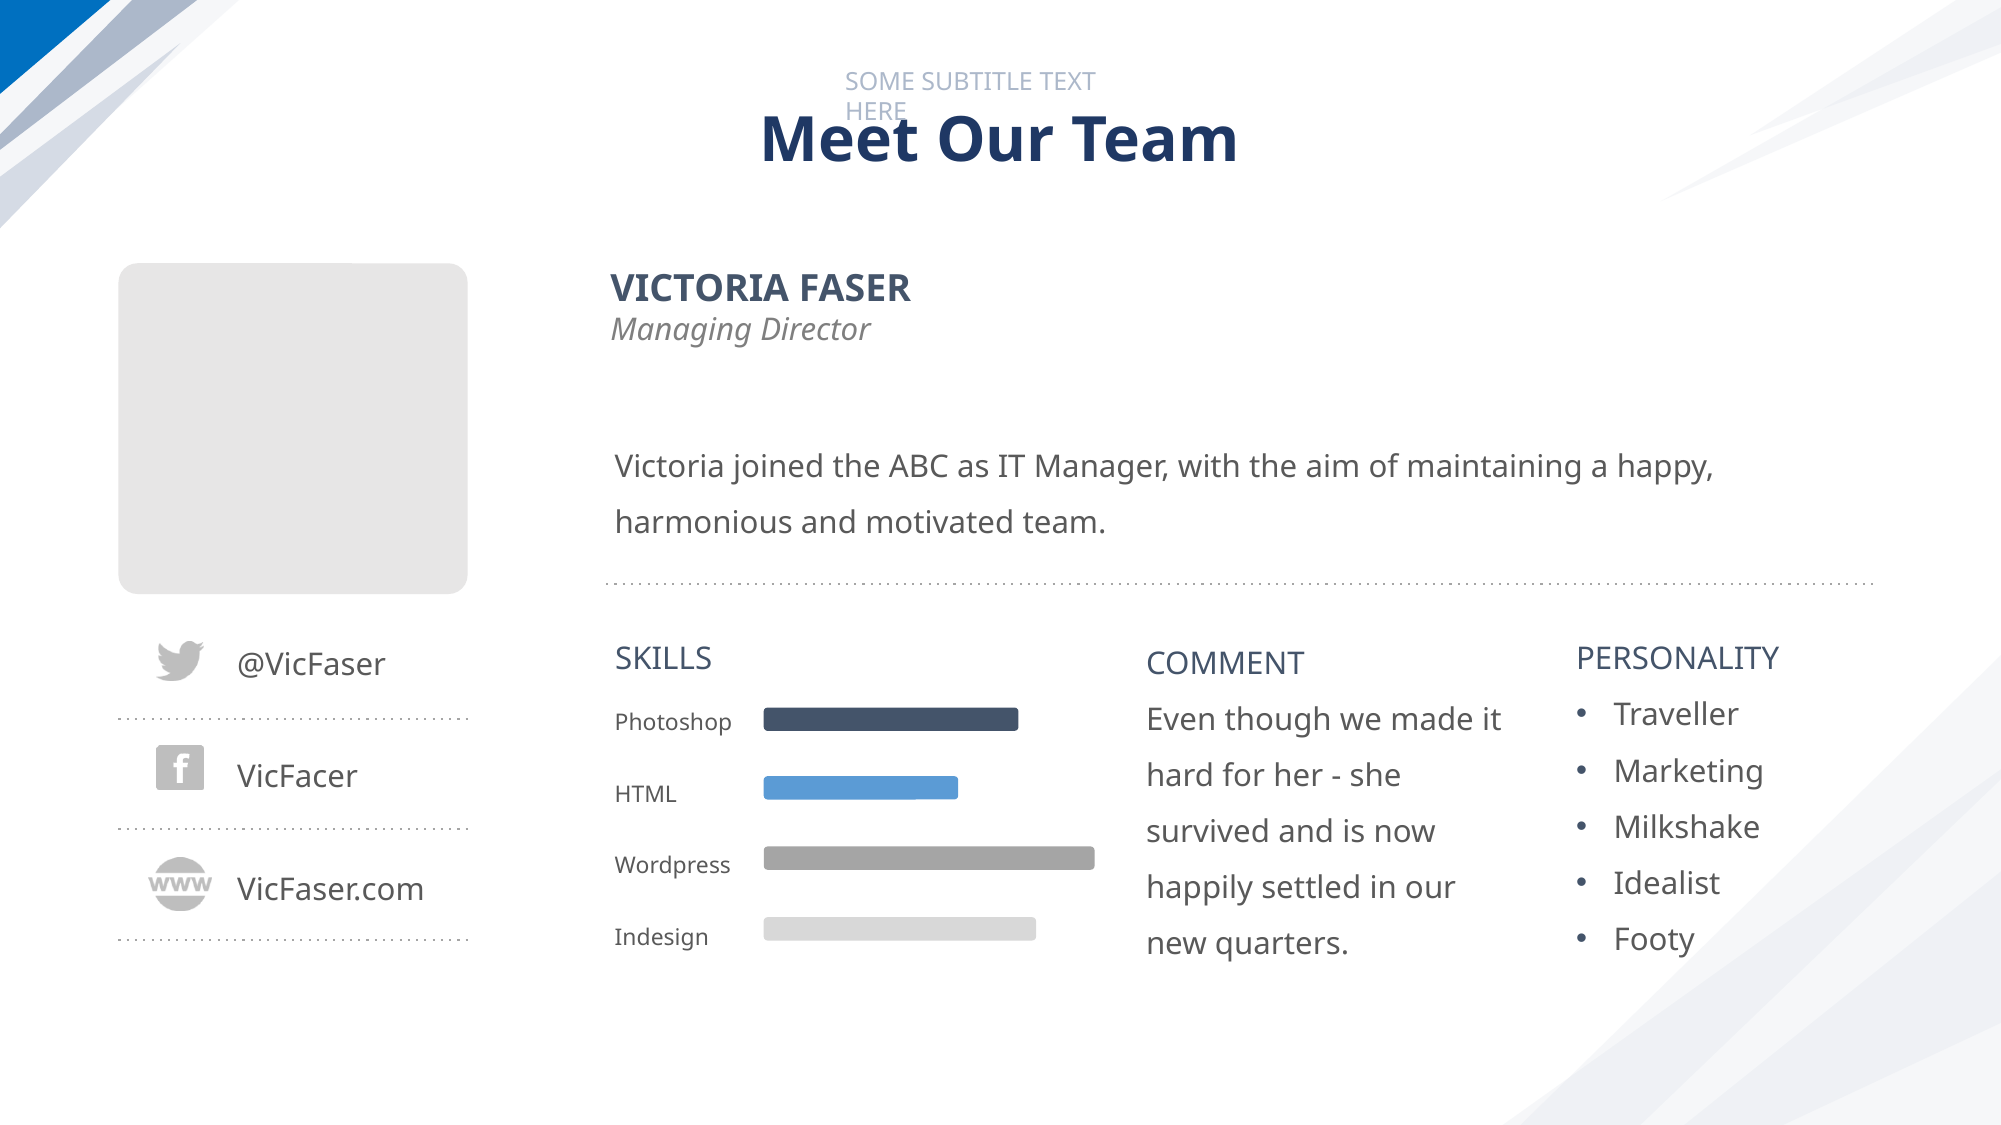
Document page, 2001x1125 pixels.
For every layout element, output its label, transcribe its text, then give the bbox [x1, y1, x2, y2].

text_box Photoshop HTML Wordpress Indesign [594, 670, 791, 964]
text_box [791, 776, 959, 800]
text_box [791, 707, 1019, 731]
title Meet Our Team [137, 73, 1863, 210]
text_box @VicFaser VicFacer VicFaser.com [217, 615, 487, 920]
text_box SKILLS [595, 609, 874, 689]
picture [155, 641, 204, 681]
text_box [791, 917, 1037, 941]
text_box COMMENT Even though we made it hard for her - she survived and is now happily settled in our new quarters. [1125, 614, 1534, 972]
text_box VICTORIA FASER Managing Director [590, 231, 942, 358]
text_box SOME SUBTITLE TEXT HERE [830, 57, 1170, 104]
text_box [791, 846, 1095, 870]
picture [156, 745, 204, 791]
text_box PERSONALITY Traveller Marketing Milkshake Idealist Footy [1555, 609, 1851, 971]
text_box Victoria joined the ABC as IT Manager, with the aim of maintaining a happy, harmonious and motivated team. [594, 417, 1839, 556]
picture [148, 856, 212, 911]
text_box [118, 263, 468, 595]
